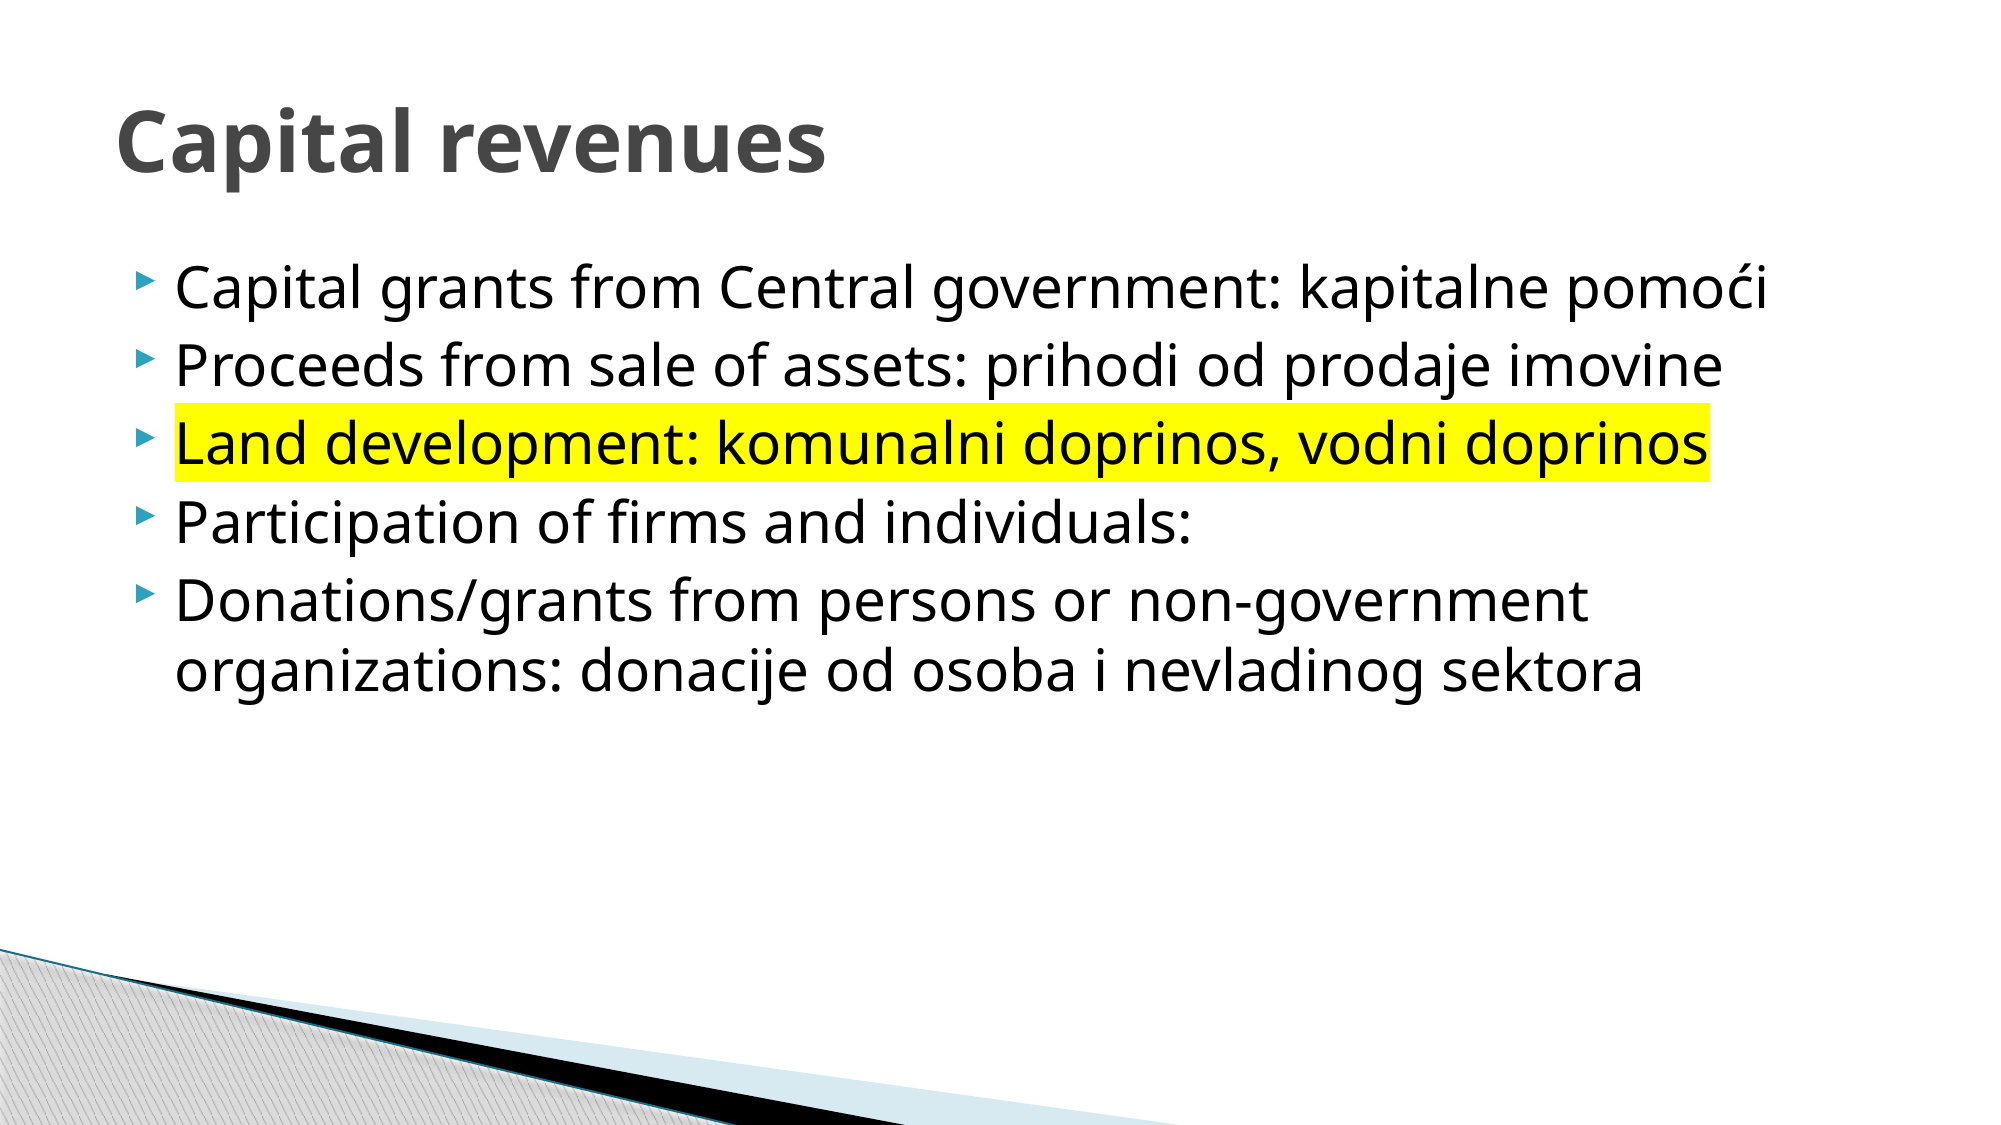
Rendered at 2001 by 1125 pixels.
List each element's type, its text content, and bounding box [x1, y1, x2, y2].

list Capital grants from Central government: kapitalne pomoći Proceeds from sale of assets: prihodi od prodaje imovine Land development: komunalni doprinos, vodni doprinos Participation of firms and individuals: Donations/grants from persons or non-government organizations: donacije od osoba i nevladinog sektora [99, 243, 1900, 986]
title Capital revenues [99, 45, 1900, 233]
